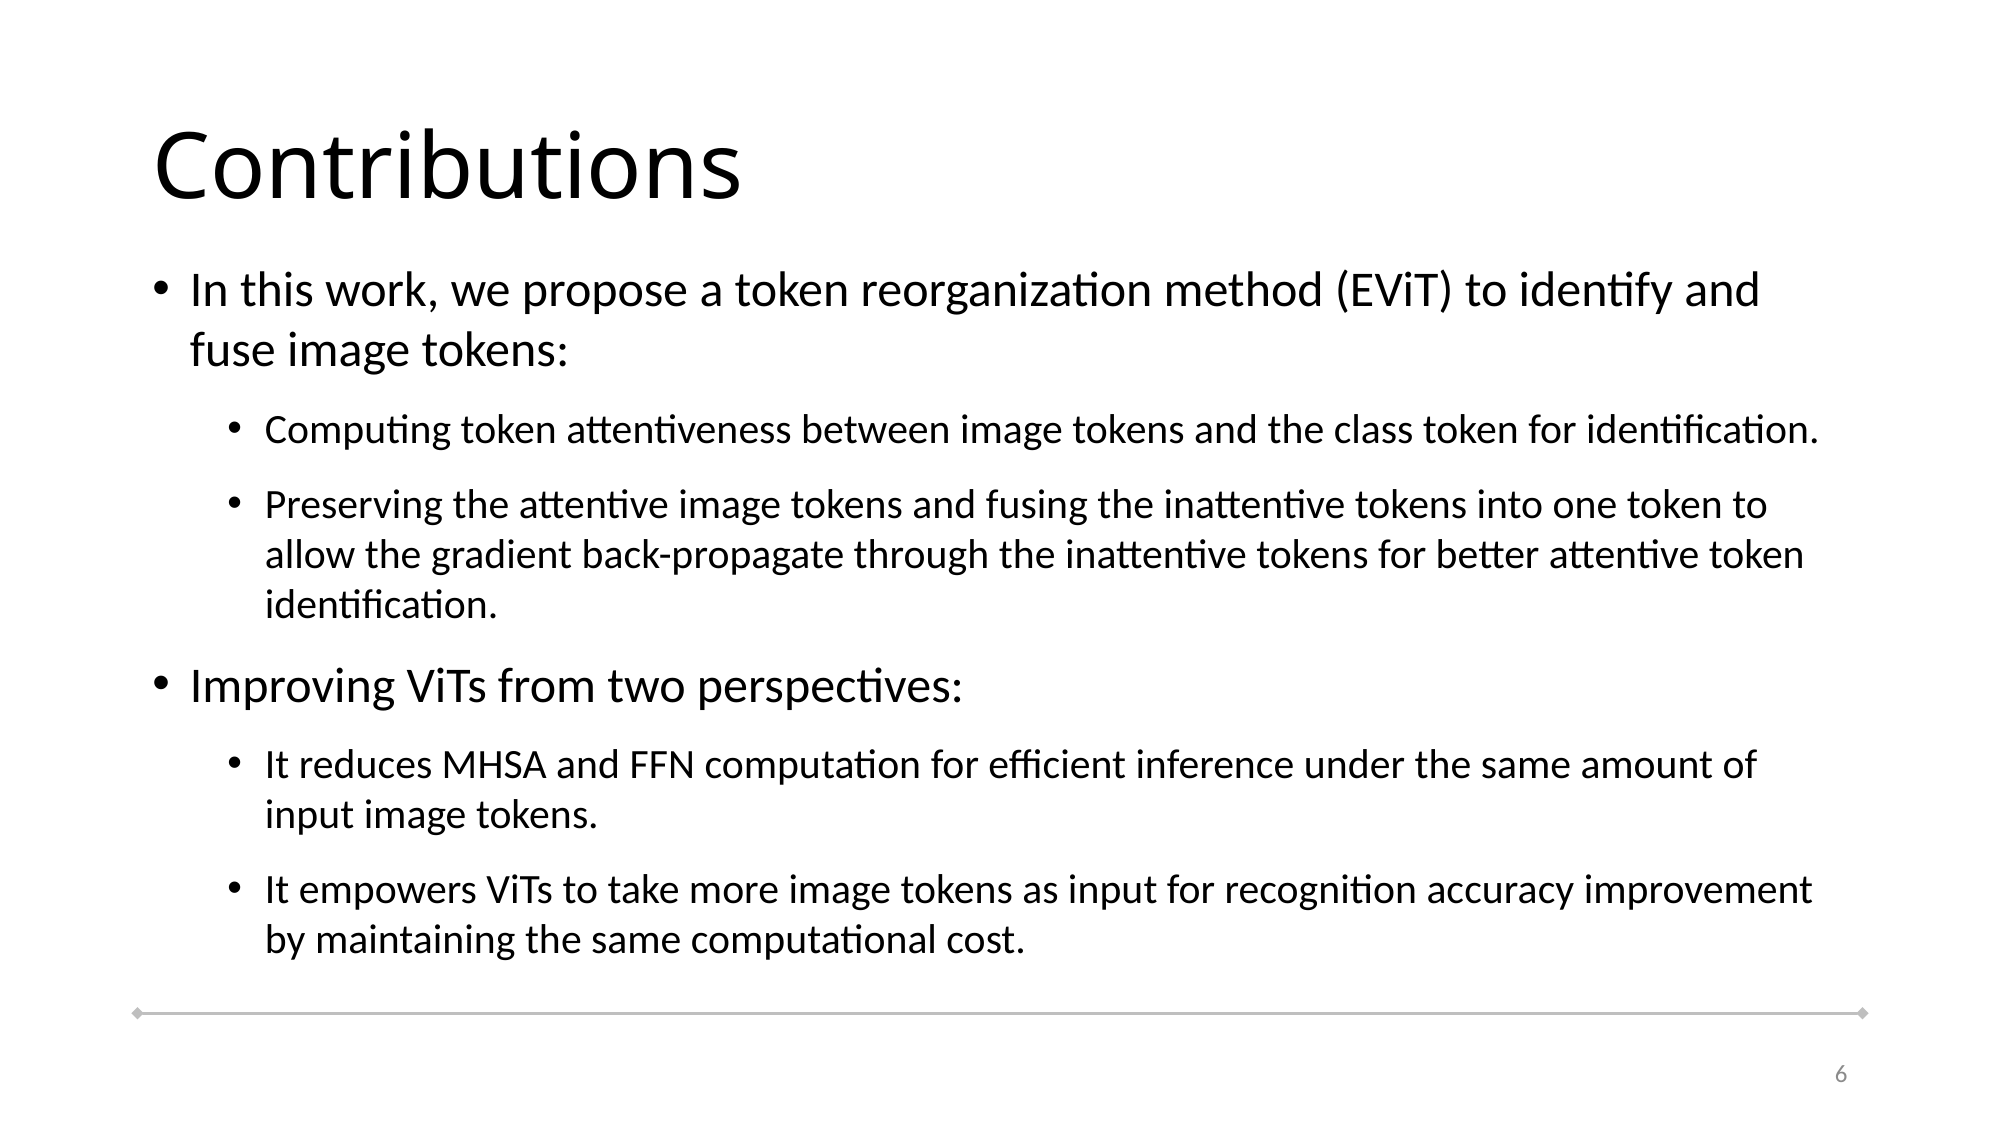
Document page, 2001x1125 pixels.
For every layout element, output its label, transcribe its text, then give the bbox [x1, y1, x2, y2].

list In this work, we propose a token reorganization method (EViT) to identify and fuse image tokens: Computing token attentiveness between image tokens and the class token for identification. Preserving the attentive image tokens and fusing the inattentive tokens into one token to allow the gradient back-propagate through the inattentive tokens for better attentive token identification. Improving ViTs from two perspectives: It reduces MHSA and FFN computation for efficient inference under the same amount of input image tokens. It empowers ViTs to take more image tokens as input for recognition accuracy improvement by maintaining the same computational cost. [137, 249, 1863, 1012]
slide_number 6 [1412, 1042, 1863, 1103]
title Contributions [137, 59, 1863, 249]
